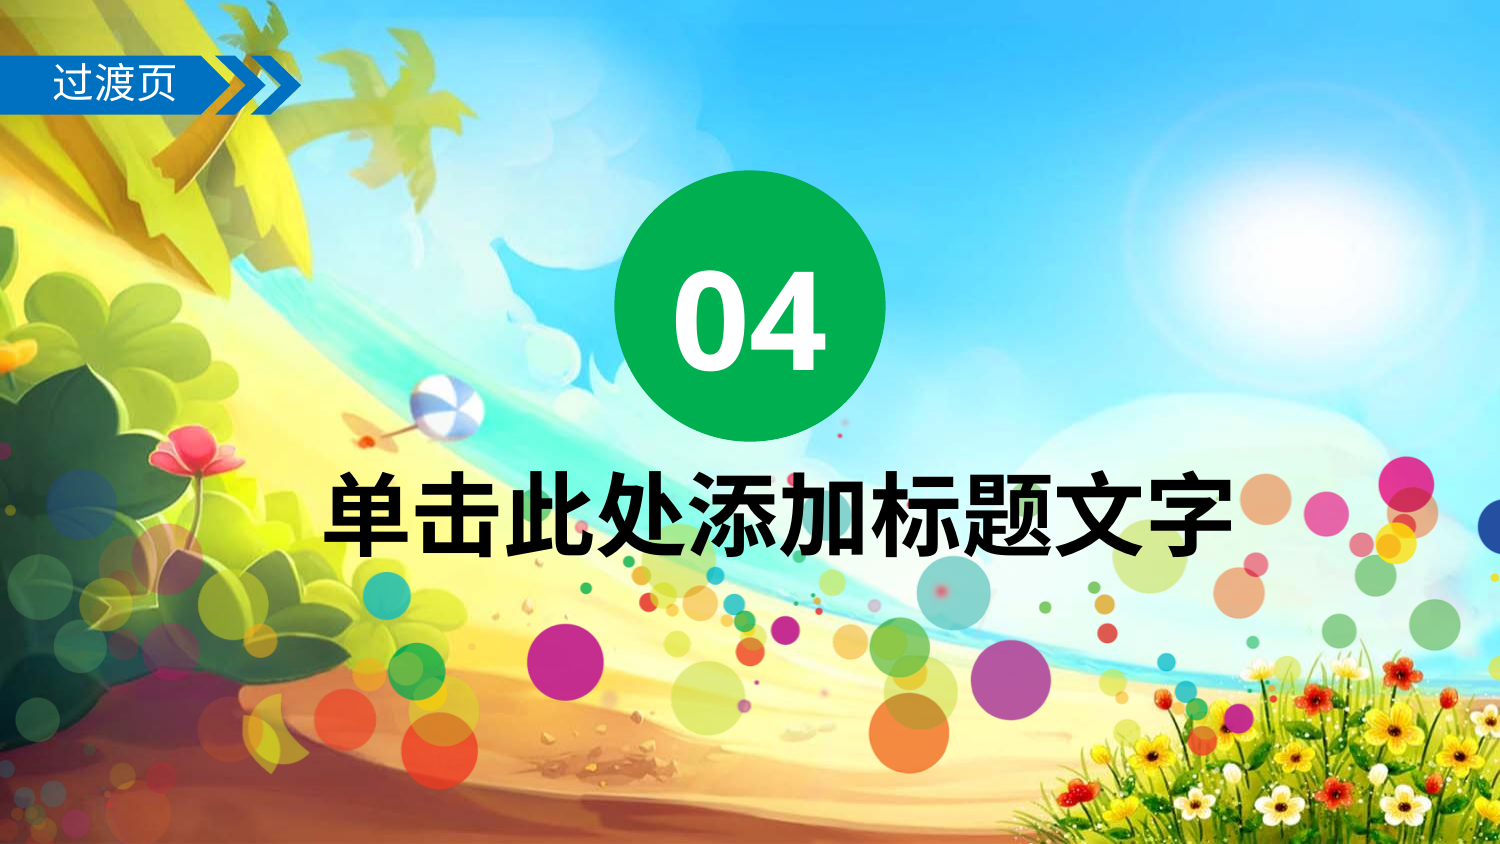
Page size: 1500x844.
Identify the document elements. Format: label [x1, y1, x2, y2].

picture [0, 0, 1500, 844]
text_box [614, 170, 886, 442]
